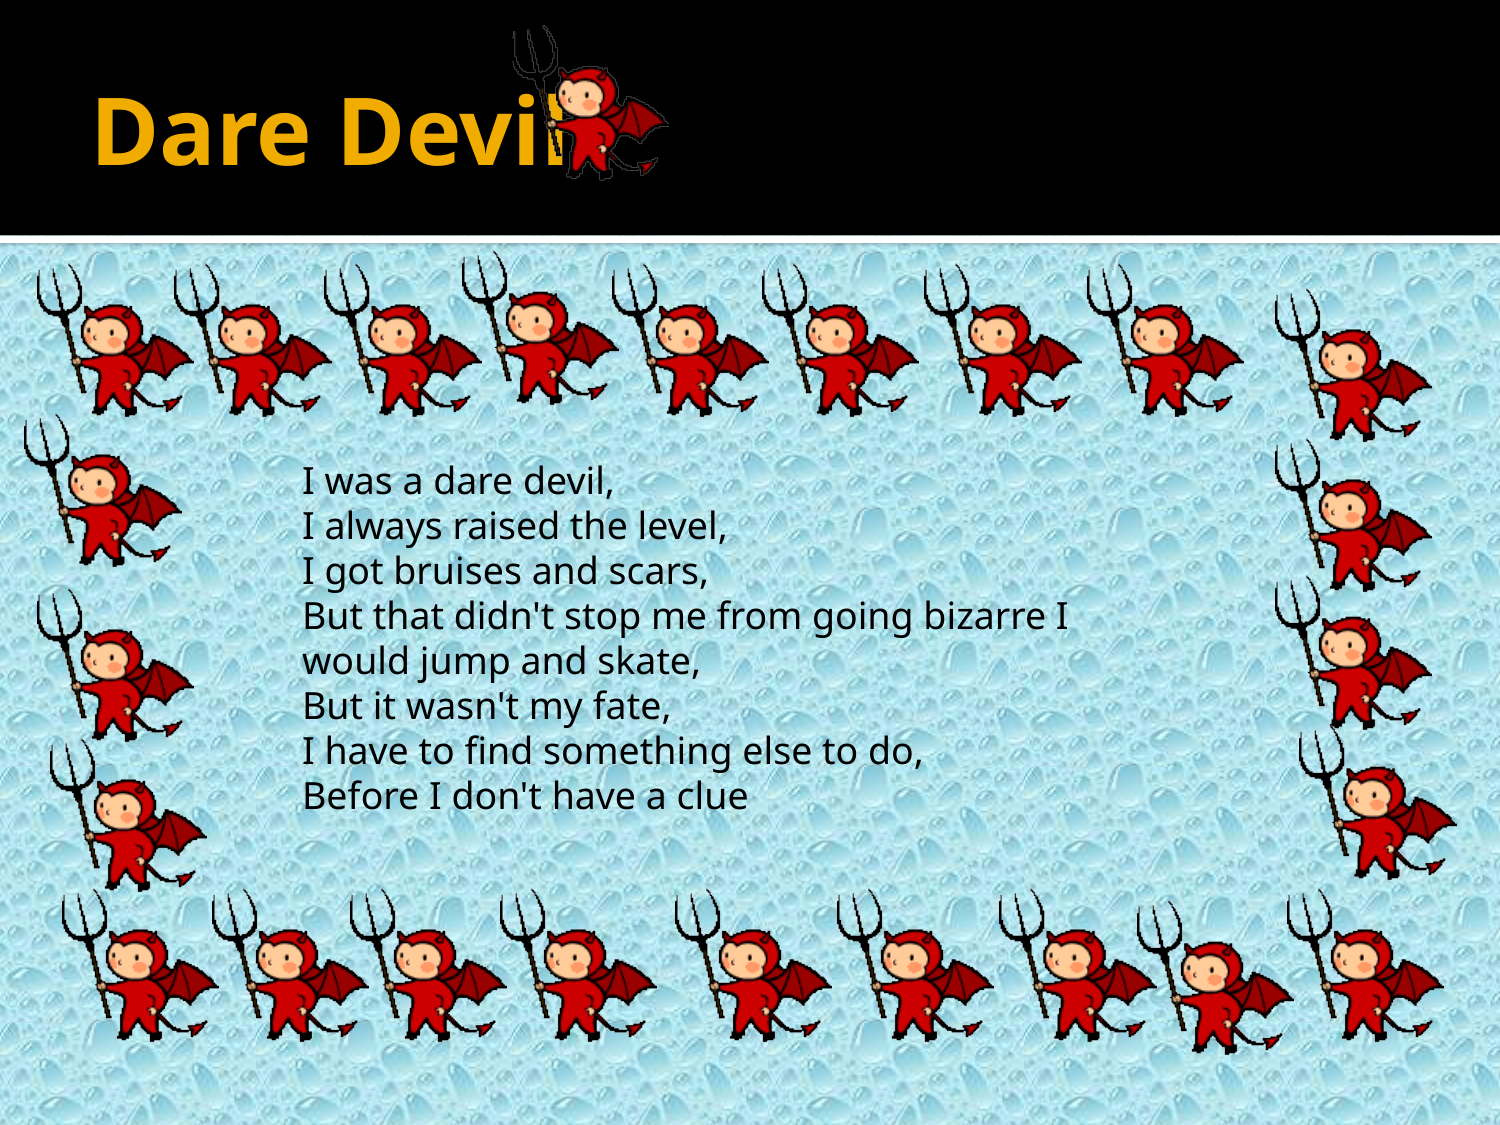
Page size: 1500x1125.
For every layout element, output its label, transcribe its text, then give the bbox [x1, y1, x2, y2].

picture [512, 24, 669, 182]
picture [0, 244, 1500, 1125]
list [674, 887, 832, 1044]
title Dare Devil [75, 25, 1425, 231]
text_box I was a dare devil, I always raised the level, I got bruises and scars, But that didn't stop me from going bizarre I would jump and skate, But it wasn't my fate, I have to find something else to do, Before I don't have a clue [287, 449, 1188, 960]
